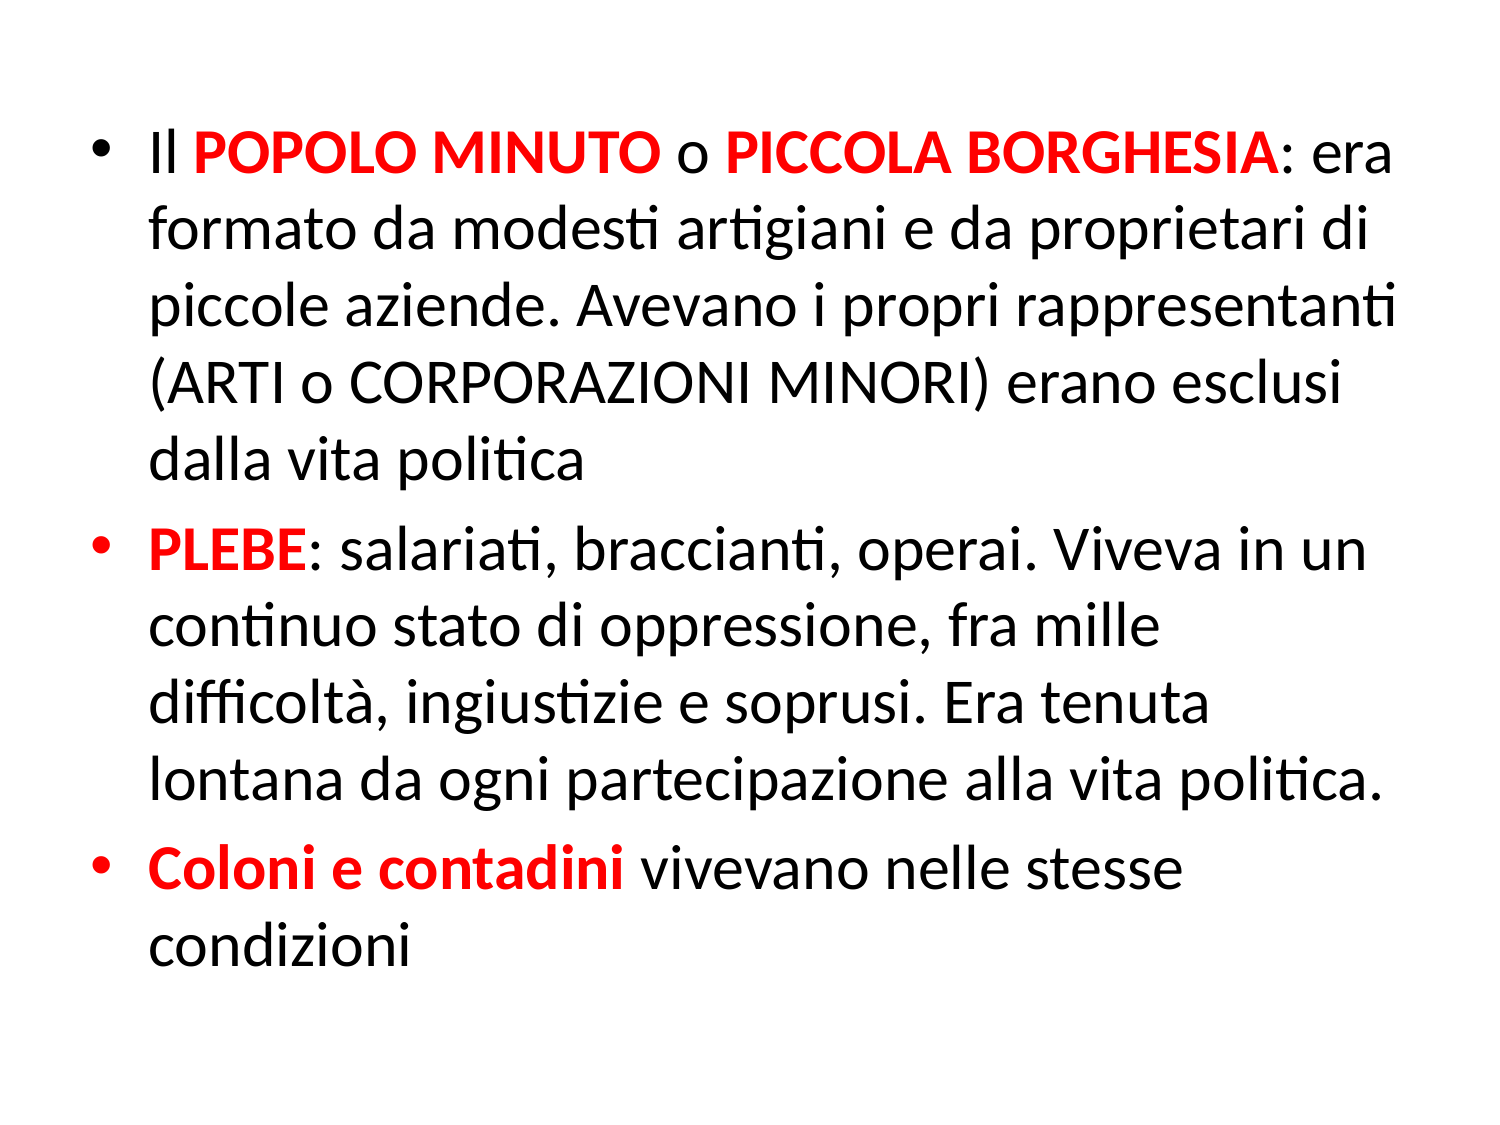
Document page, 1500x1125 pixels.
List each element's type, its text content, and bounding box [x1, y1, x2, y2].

list Il POPOLO MINUTO o PICCOLA BORGHESIA: era formato da modesti artigiani e da proprietari di piccole aziende. Avevano i propri rappresentanti (ARTI o CORPORAZIONI MINORI) erano esclusi dalla vita politica PLEBE: salariati, braccianti, operai. Viveva in un continuo stato di oppressione, fra mille difficoltà, ingiustizie e soprusi. Era tenuta lontana da ogni partecipazione alla vita politica. Coloni e contadini vivevano nelle stesse condizioni [75, 101, 1425, 1005]
